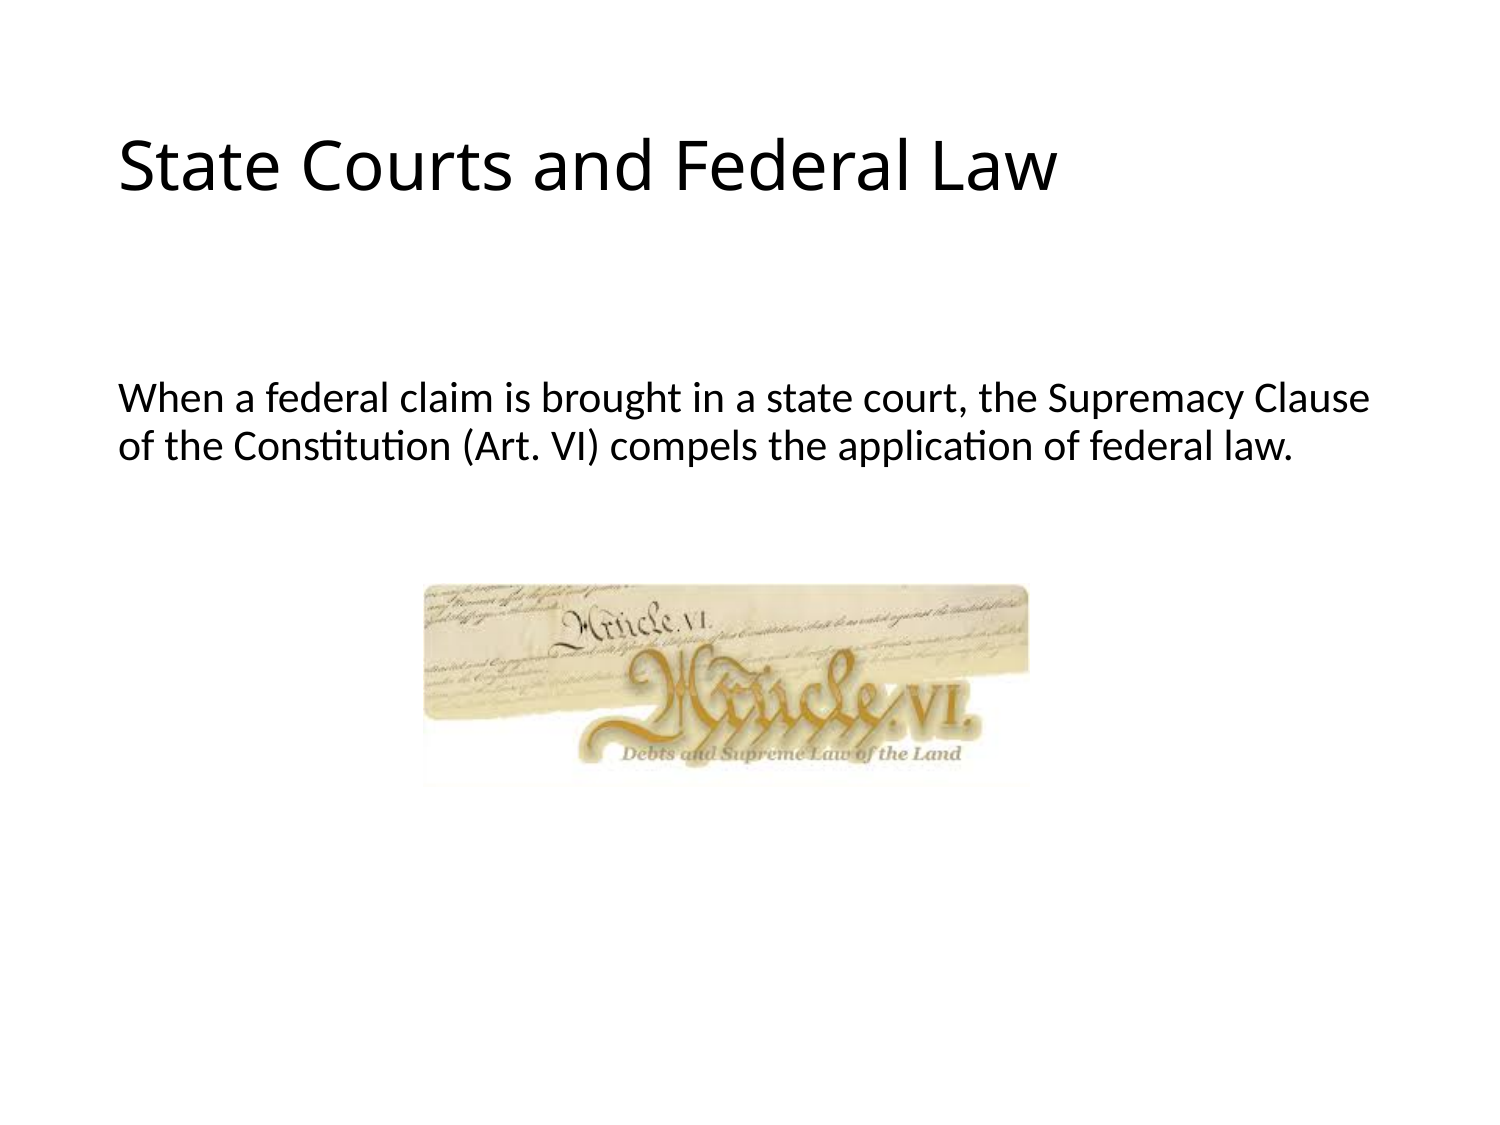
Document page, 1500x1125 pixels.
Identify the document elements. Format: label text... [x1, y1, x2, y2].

list When a federal claim is brought in a state court, the Supremacy Clause of the Constitution (Art. VI) compels the application of federal law. [102, 299, 1398, 1014]
picture [423, 583, 1030, 787]
title State Courts and Federal Law [102, 59, 1398, 278]
